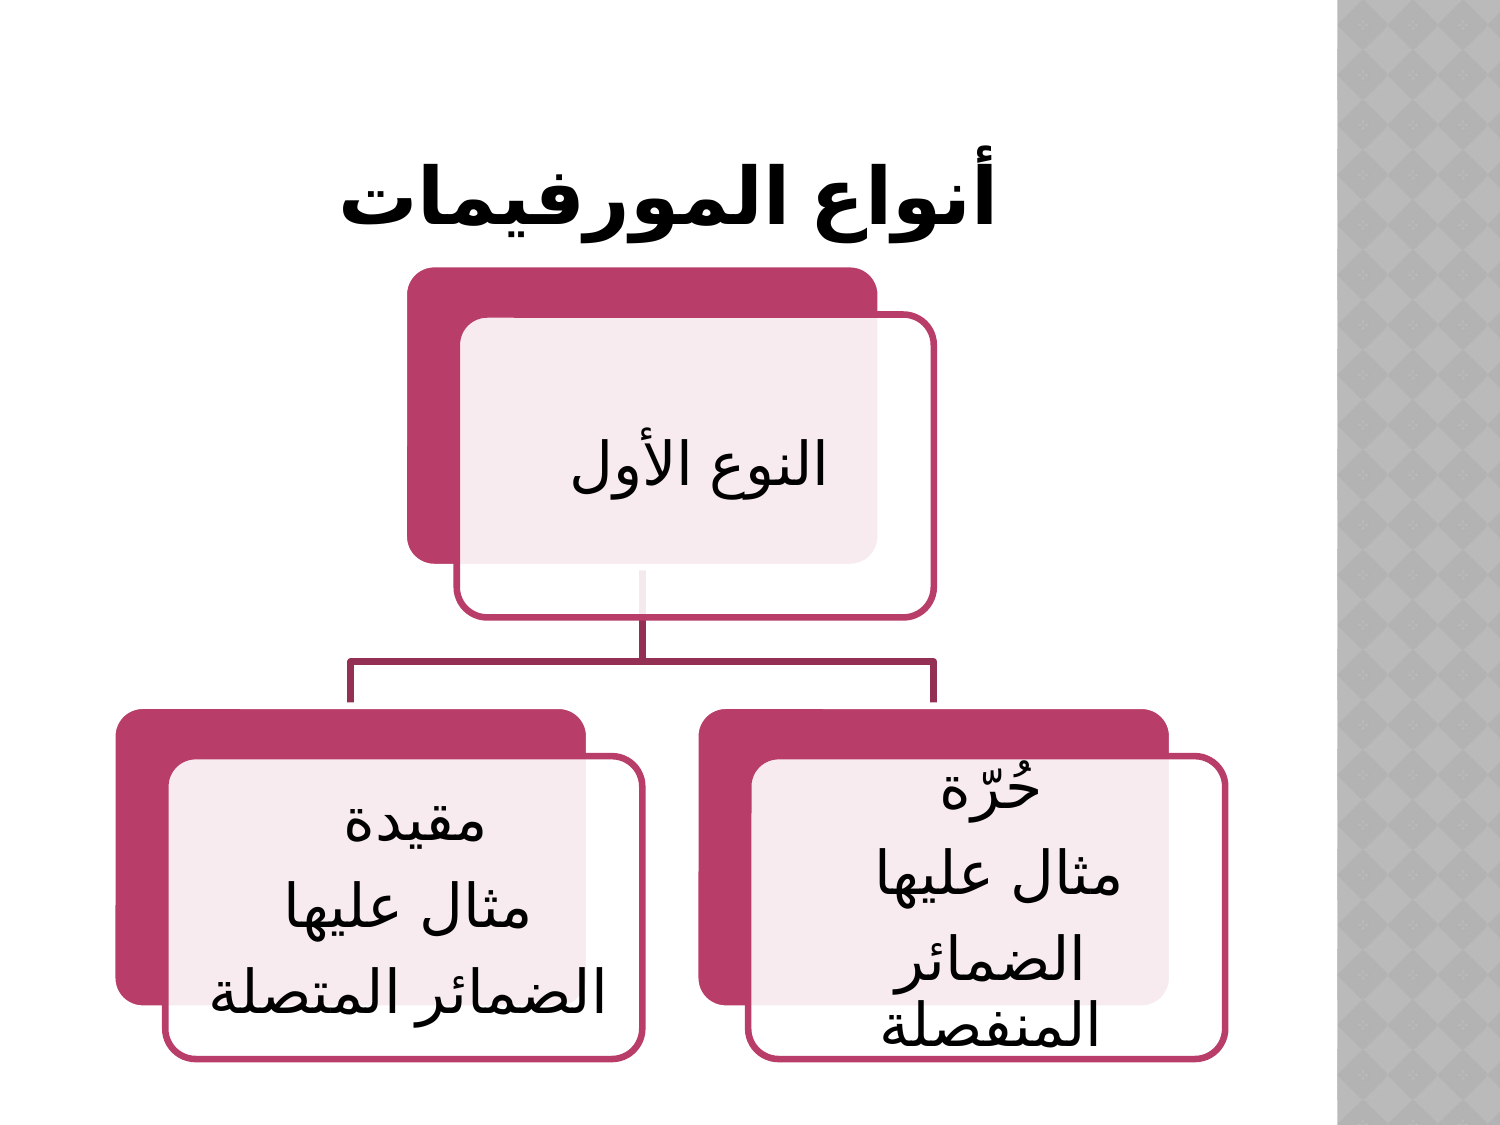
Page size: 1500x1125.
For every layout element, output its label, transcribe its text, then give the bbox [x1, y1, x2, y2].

title أنواع المورفيمات [75, 52, 1263, 240]
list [74, 263, 1263, 1060]
